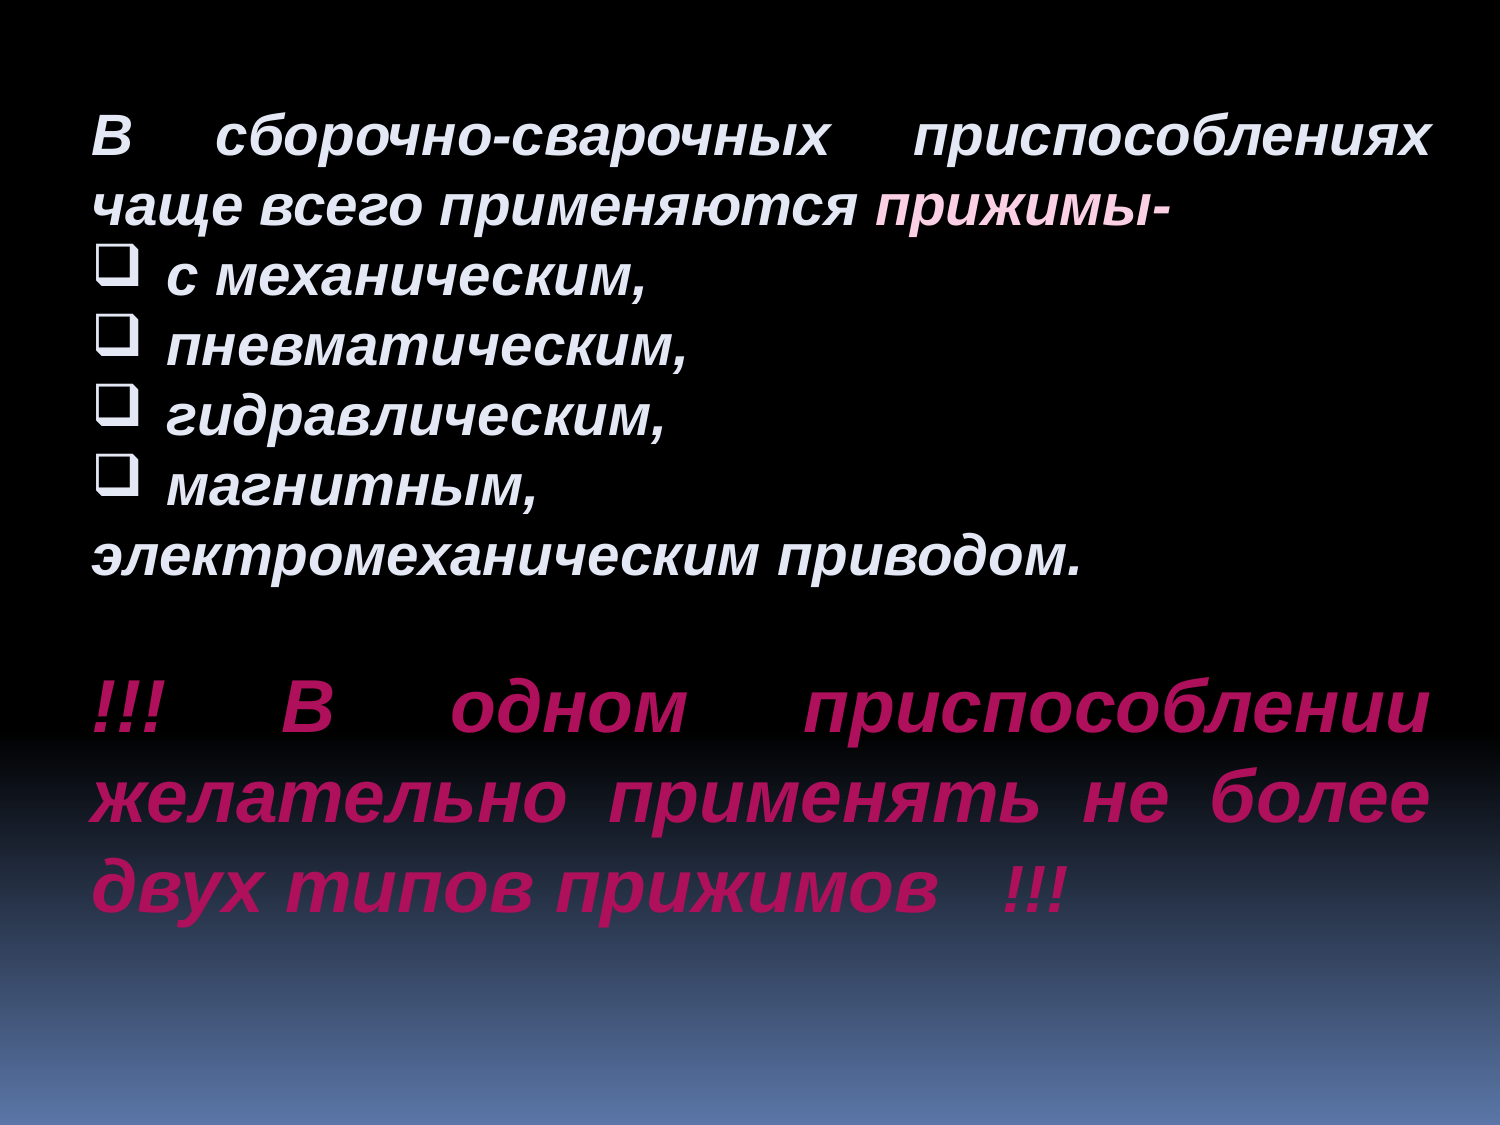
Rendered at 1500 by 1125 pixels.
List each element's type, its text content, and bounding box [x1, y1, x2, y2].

text_box В сборочно-сварочных приспособлениях чаще всего применяются прижимы- с механическим, пневматическим, гидравлическим, магнитным, электромеханическим приводом. !!! В одном приспособлении желательно применять не более двух типов прижимов !!! [76, 89, 1447, 935]
